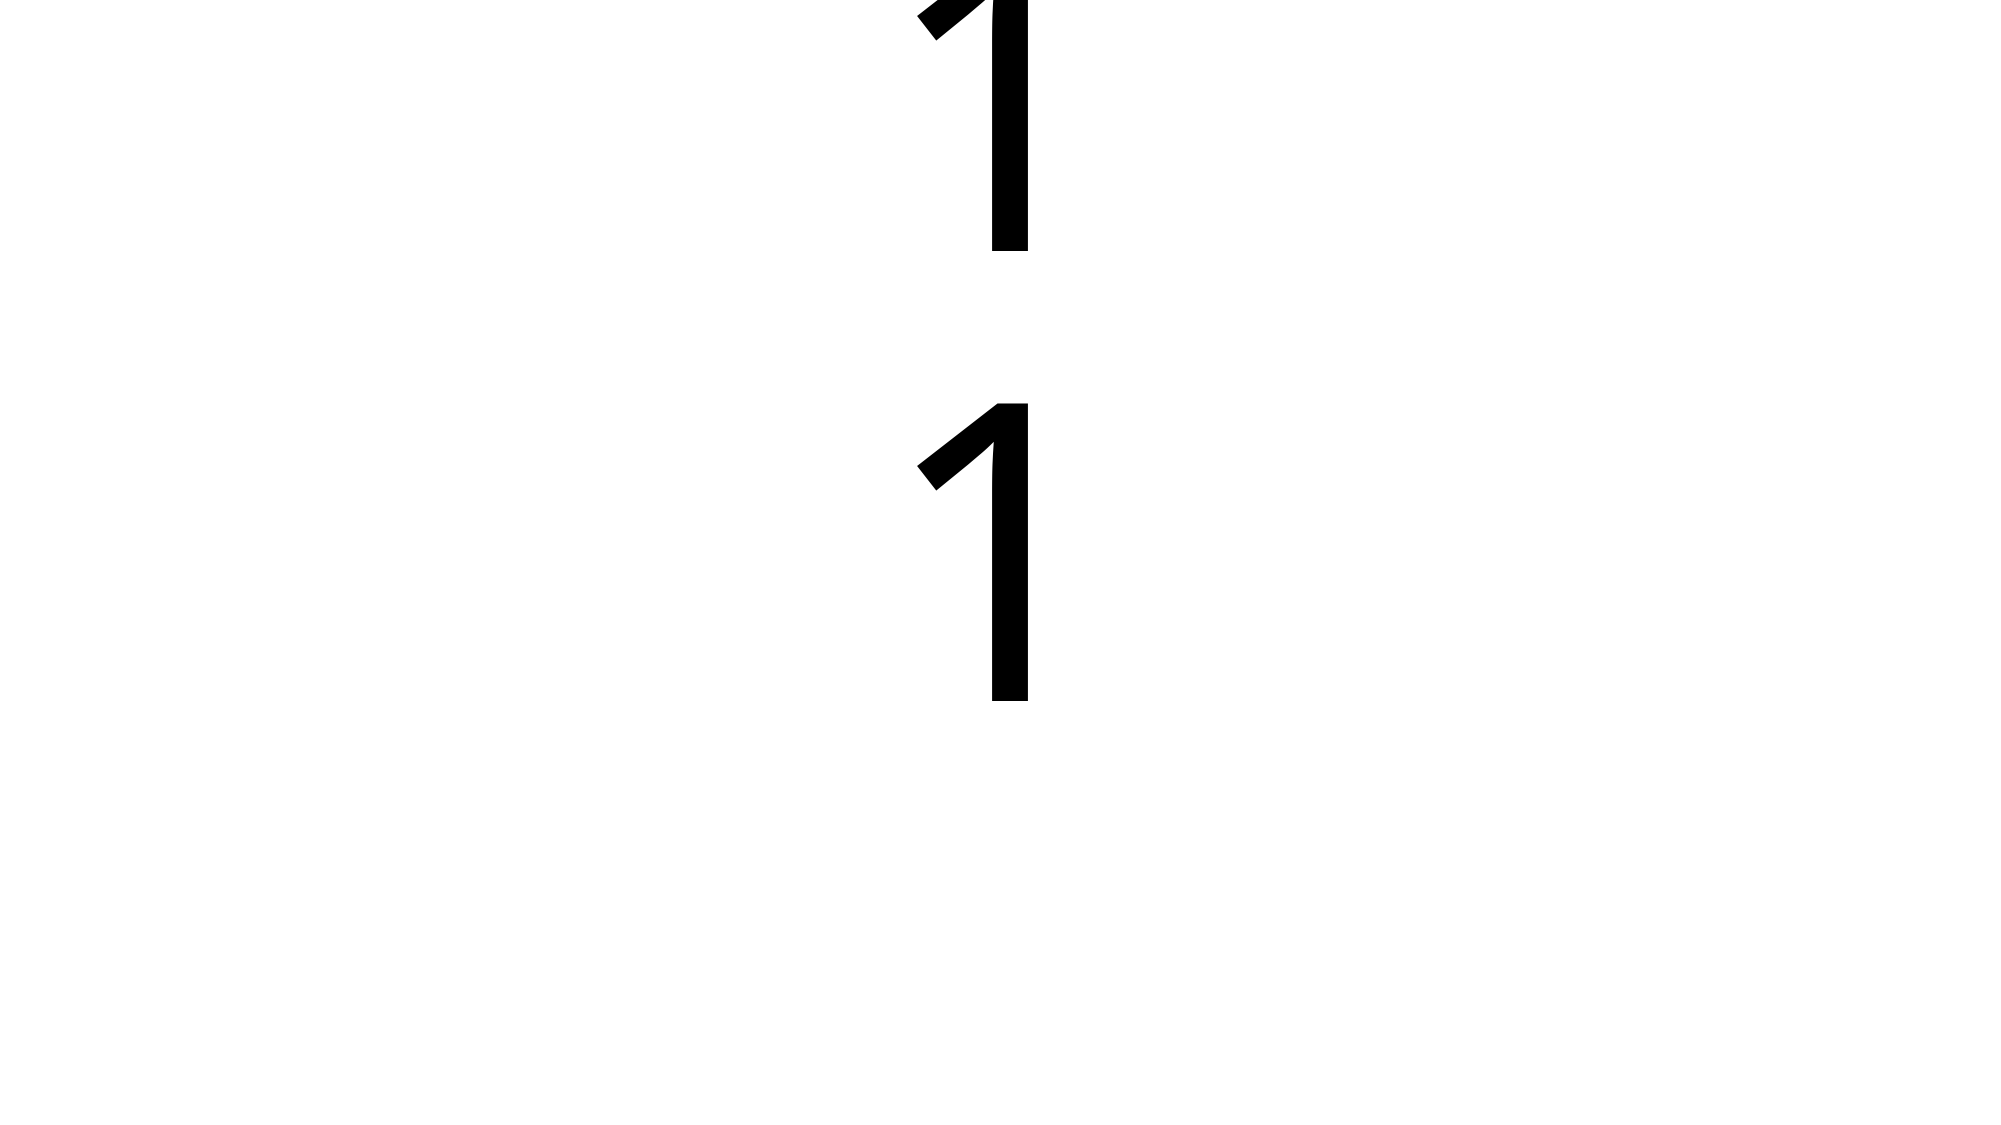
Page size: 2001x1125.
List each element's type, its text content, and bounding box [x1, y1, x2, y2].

title 11 [766, 325, 1234, 800]
